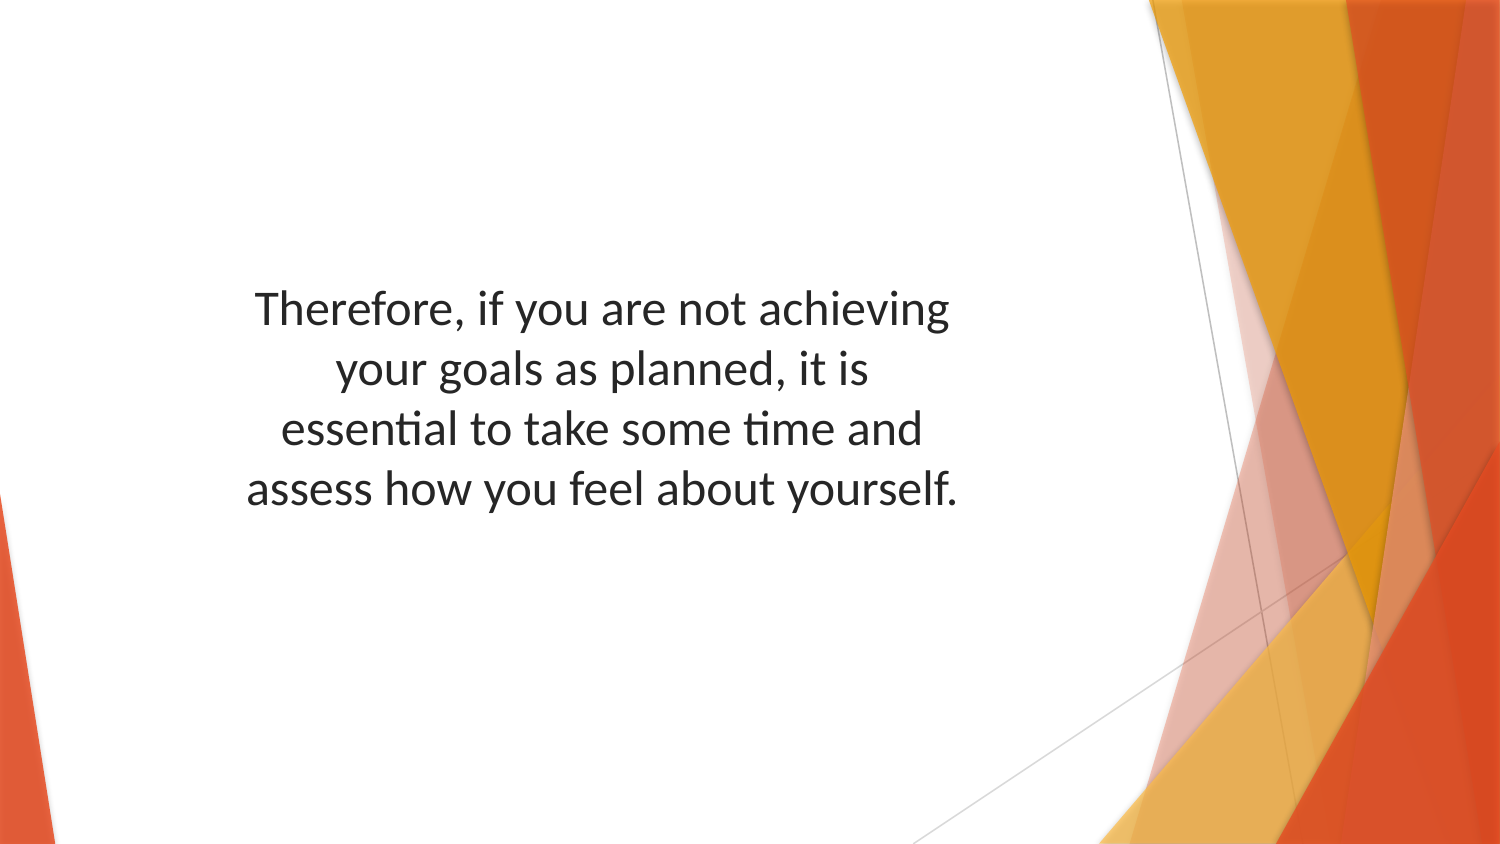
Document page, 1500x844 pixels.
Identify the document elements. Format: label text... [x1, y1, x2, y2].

list Therefore, if you are not achieving your goals as planned, it is essential to take some time and assess how you feel about yourself. [230, 268, 975, 611]
